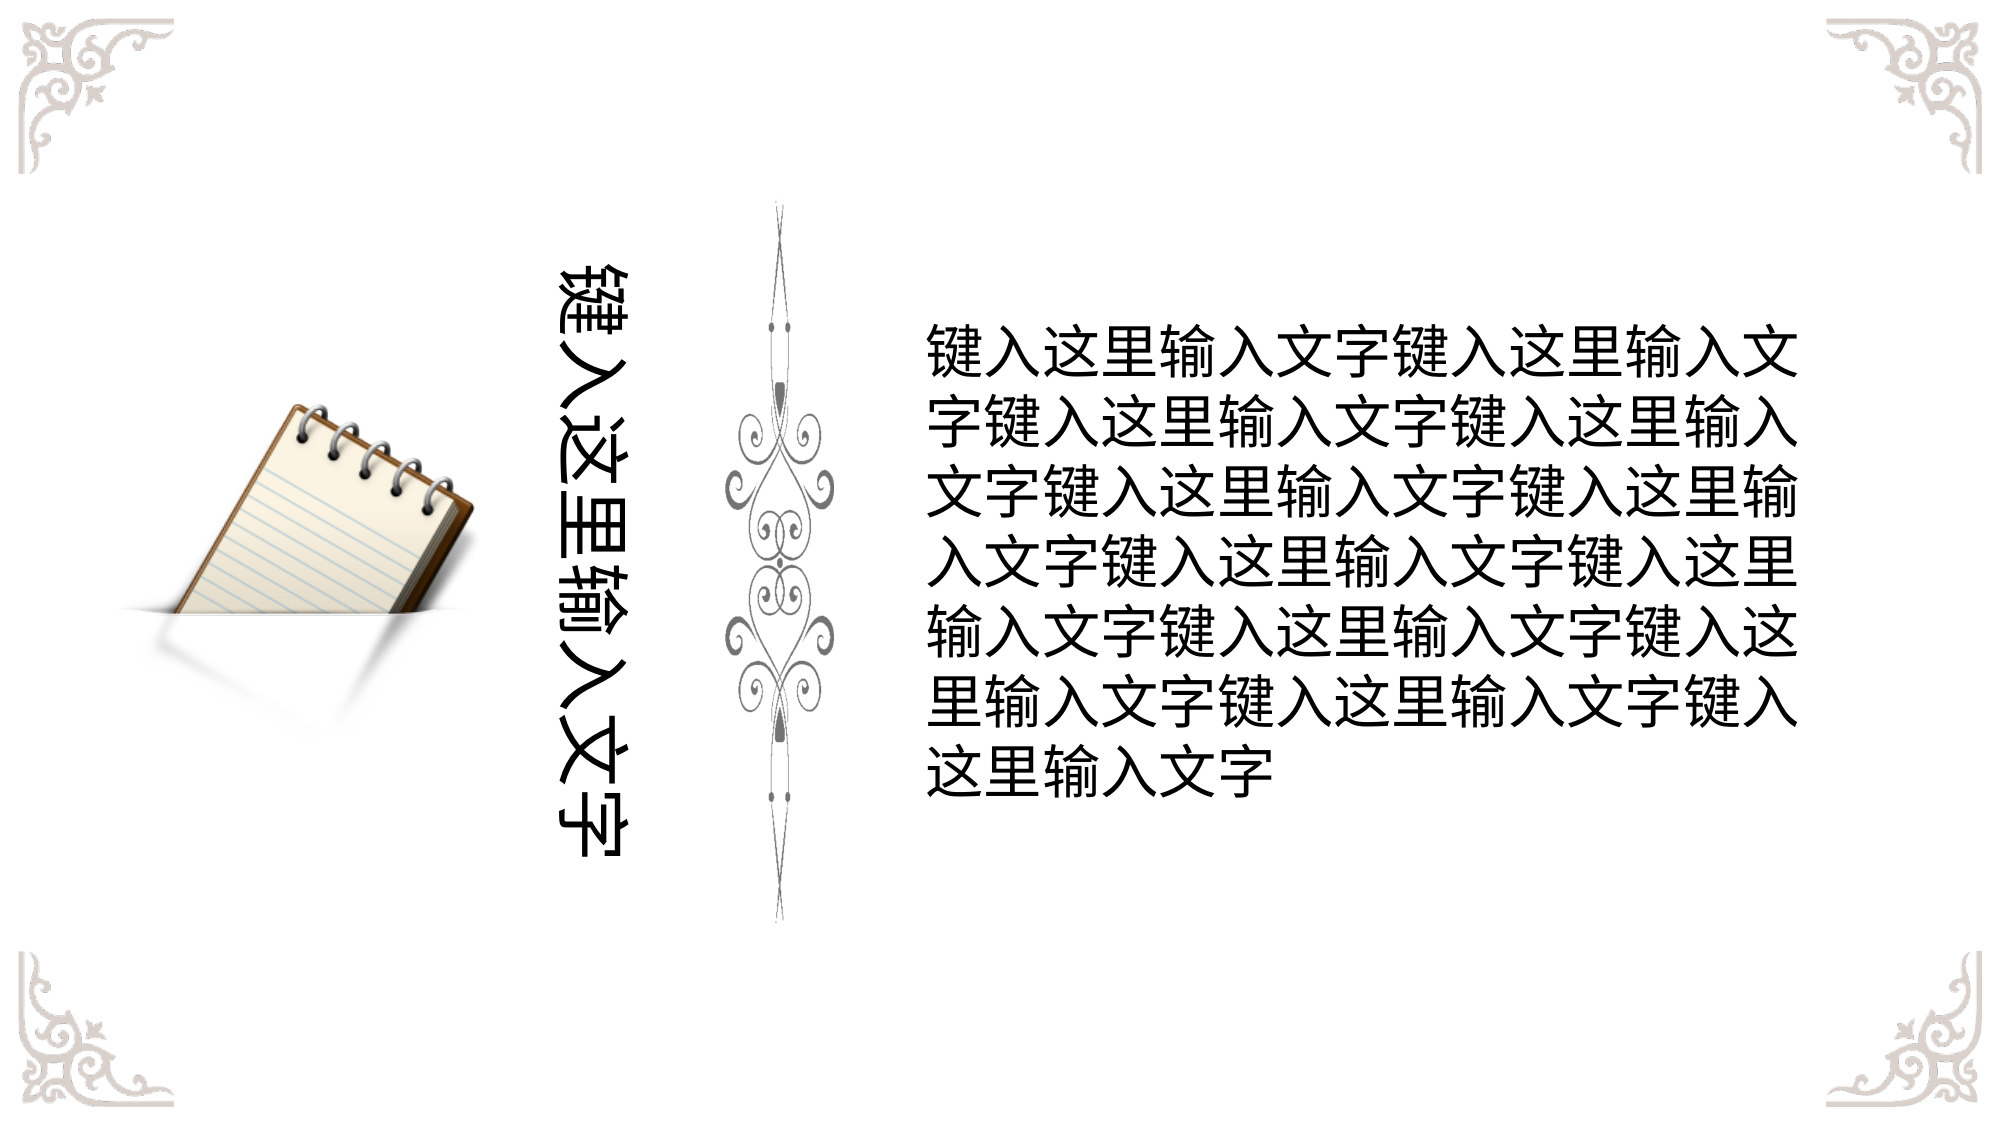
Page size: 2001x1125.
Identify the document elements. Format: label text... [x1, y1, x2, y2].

picture [19, 19, 173, 173]
picture [19, 952, 173, 1106]
text_box 键入这里输入文字 [527, 227, 649, 508]
text_box 键入这里输入文字键入这里输入文字键入这里输入文字键入这里输入文字键入这里输入文字键入这里输入文字键入这里输入文字键入这里输入文字键入这里输入文字键入这里输入文字键入这里输入文字键入这里输入文字 [910, 307, 1846, 813]
picture [1827, 19, 1981, 173]
picture [1826, 951, 1982, 1107]
text_box 键入这里输入文字 [527, 617, 649, 898]
picture [104, 362, 1143, 763]
